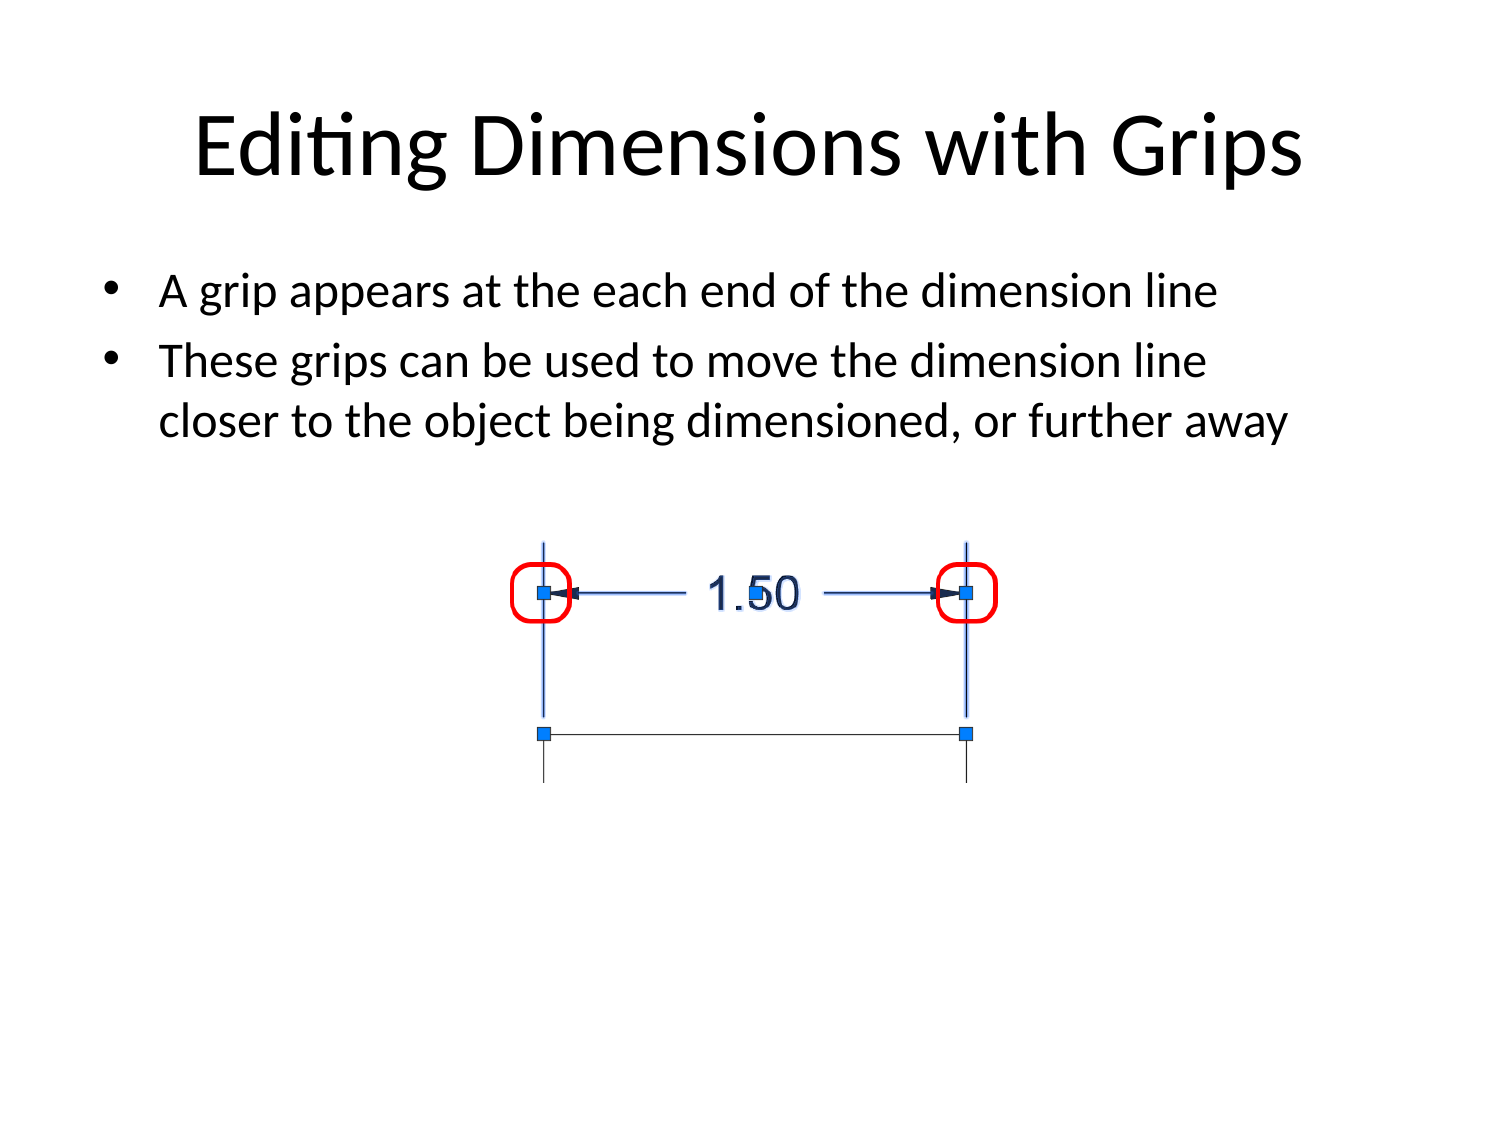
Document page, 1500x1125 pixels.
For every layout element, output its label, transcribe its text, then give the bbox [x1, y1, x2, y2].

list A grip appears at the each end of the dimension line These grips can be used to move the dimension line closer to the object being dimensioned, or further away [87, 249, 1313, 1075]
picture [497, 512, 1003, 783]
title Editing Dimensions with Grips [75, 45, 1425, 233]
